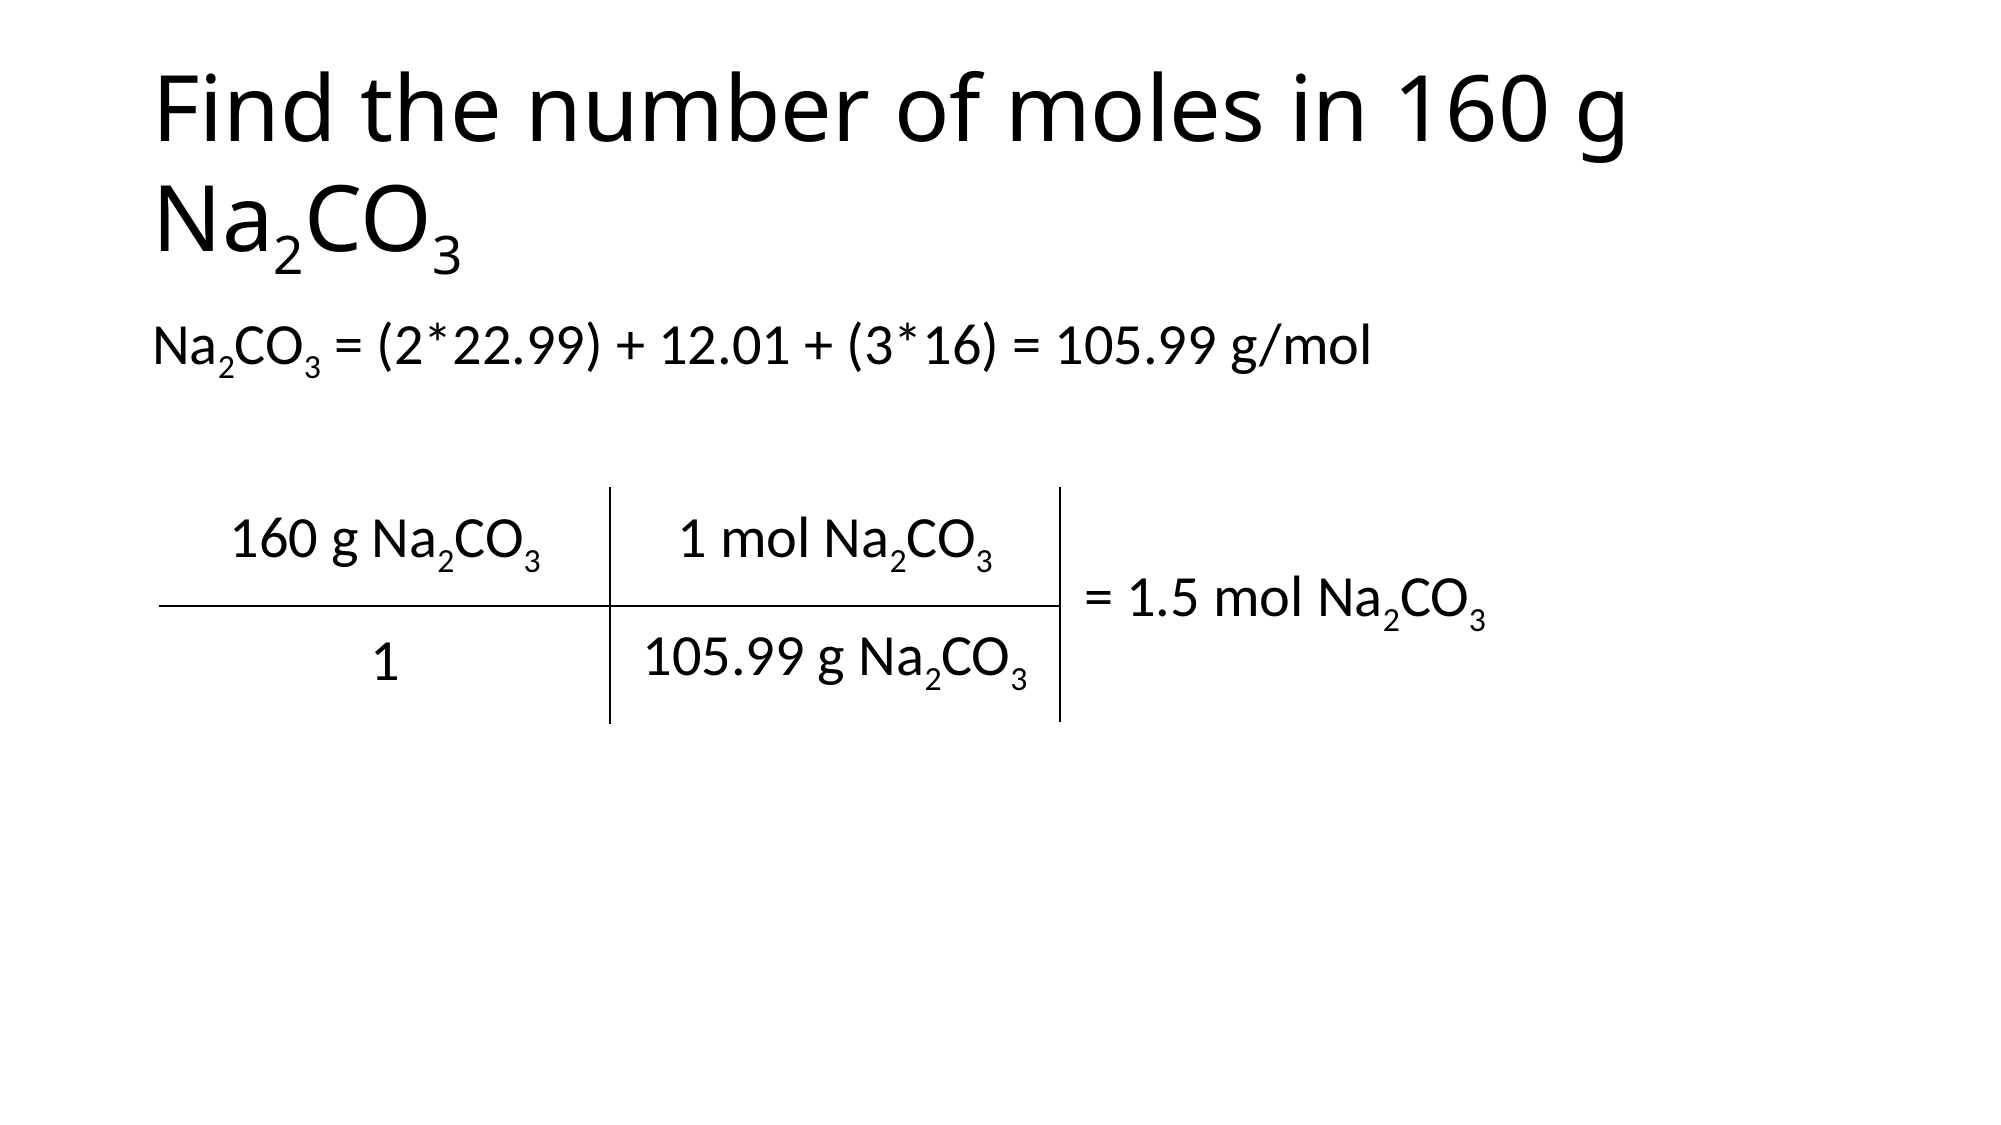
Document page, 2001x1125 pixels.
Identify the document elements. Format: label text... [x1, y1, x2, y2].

title Find the number of moles in 160 g Na2CO3 [137, 59, 1863, 278]
table_cell 105.99 g Na2CO3 [611, 607, 1059, 724]
table_header = 1.5 mol Na2CO3 [1061, 489, 1509, 722]
table_header 160 g Na2CO3 [161, 489, 609, 605]
table_cell 1 [161, 607, 609, 724]
table_header 1 mol Na2CO3 [611, 489, 1059, 605]
list Na2CO3 = (2*22.99) + 12.01 + (3*16) = 105.99 g/mol [137, 299, 1863, 1014]
